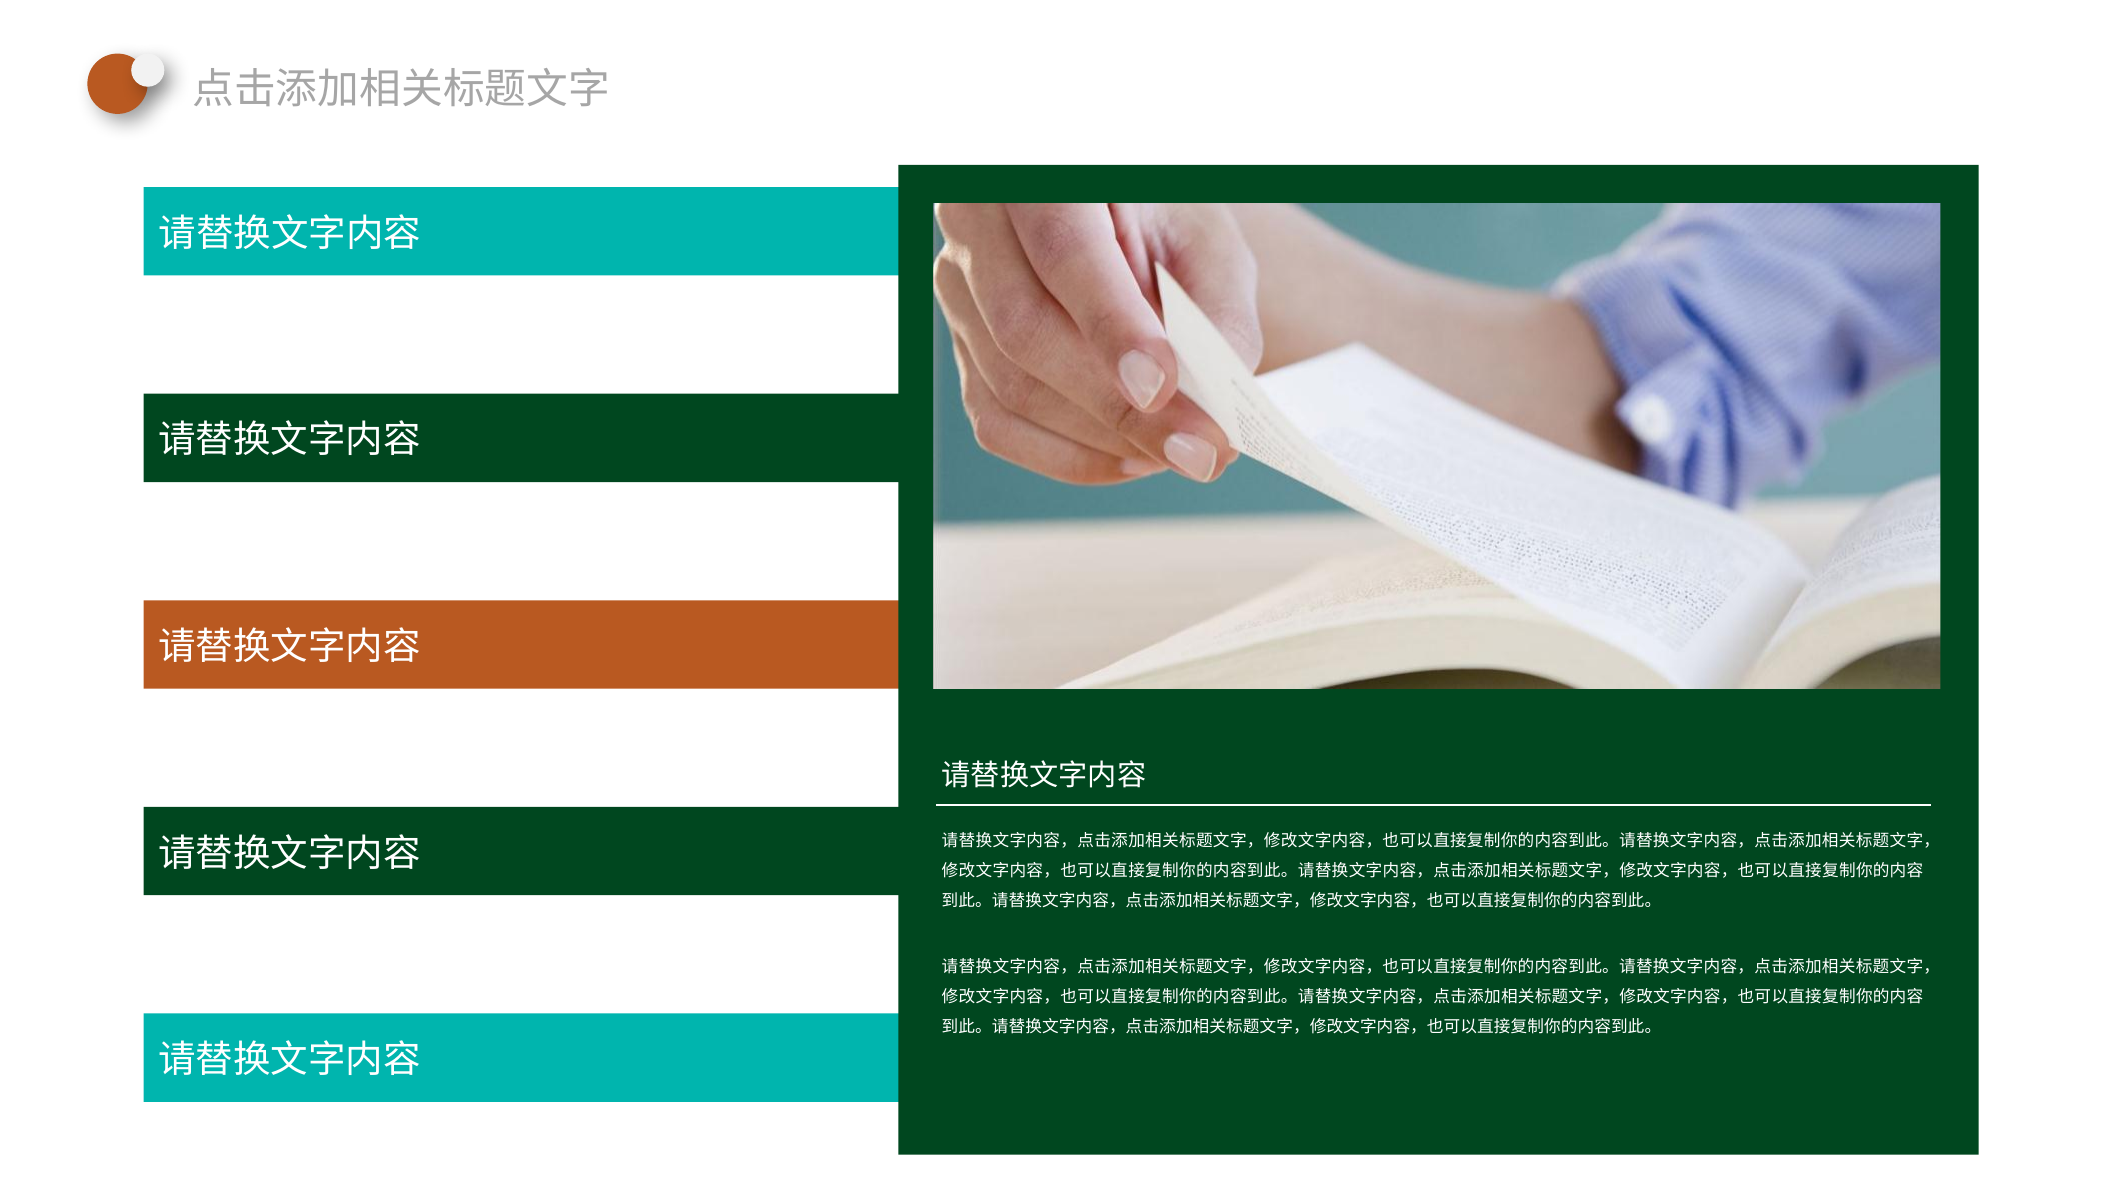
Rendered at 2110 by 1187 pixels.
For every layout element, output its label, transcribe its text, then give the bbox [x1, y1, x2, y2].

text_box 请替换文字内容 [925, 748, 1231, 807]
text_box [130, 52, 166, 88]
text_box 点击添加相关标题文字 [176, 53, 680, 114]
text_box [86, 52, 142, 115]
text_box 请替换文字内容，点击添加相关标题文字，修改文字内容，也可以直接复制你的内容到此。请替换文字内容，点击添加相关标题文字，修改文字内容，也可以直接复制你的内容到此。请替换文字内容，点击添加相关标题文字，修改文字内容，也可以直接复制你的内容到此。请替换文字内容，点击添加相关标题文字，修改文字内容，也可以直接复制你的内容到此。 [925, 937, 1941, 1042]
text_box 请替换文字内容 [143, 806, 897, 896]
text_box 请替换文字内容 [143, 393, 897, 483]
text_box [897, 164, 1980, 1156]
text_box 请替换文字内容 [143, 599, 897, 690]
text_box [932, 202, 1942, 690]
text_box 请替换文字内容 [143, 1012, 897, 1103]
text_box 请替换文字内容 [143, 186, 897, 276]
text_box 请替换文字内容，点击添加相关标题文字，修改文字内容，也可以直接复制你的内容到此。请替换文字内容，点击添加相关标题文字，修改文字内容，也可以直接复制你的内容到此。请替换文字内容，点击添加相关标题文字，修改文字内容，也可以直接复制你的内容到此。请替换文字内容，点击添加相关标题文字，修改文字内容，也可以直接复制你的内容到此。 [925, 812, 1941, 916]
